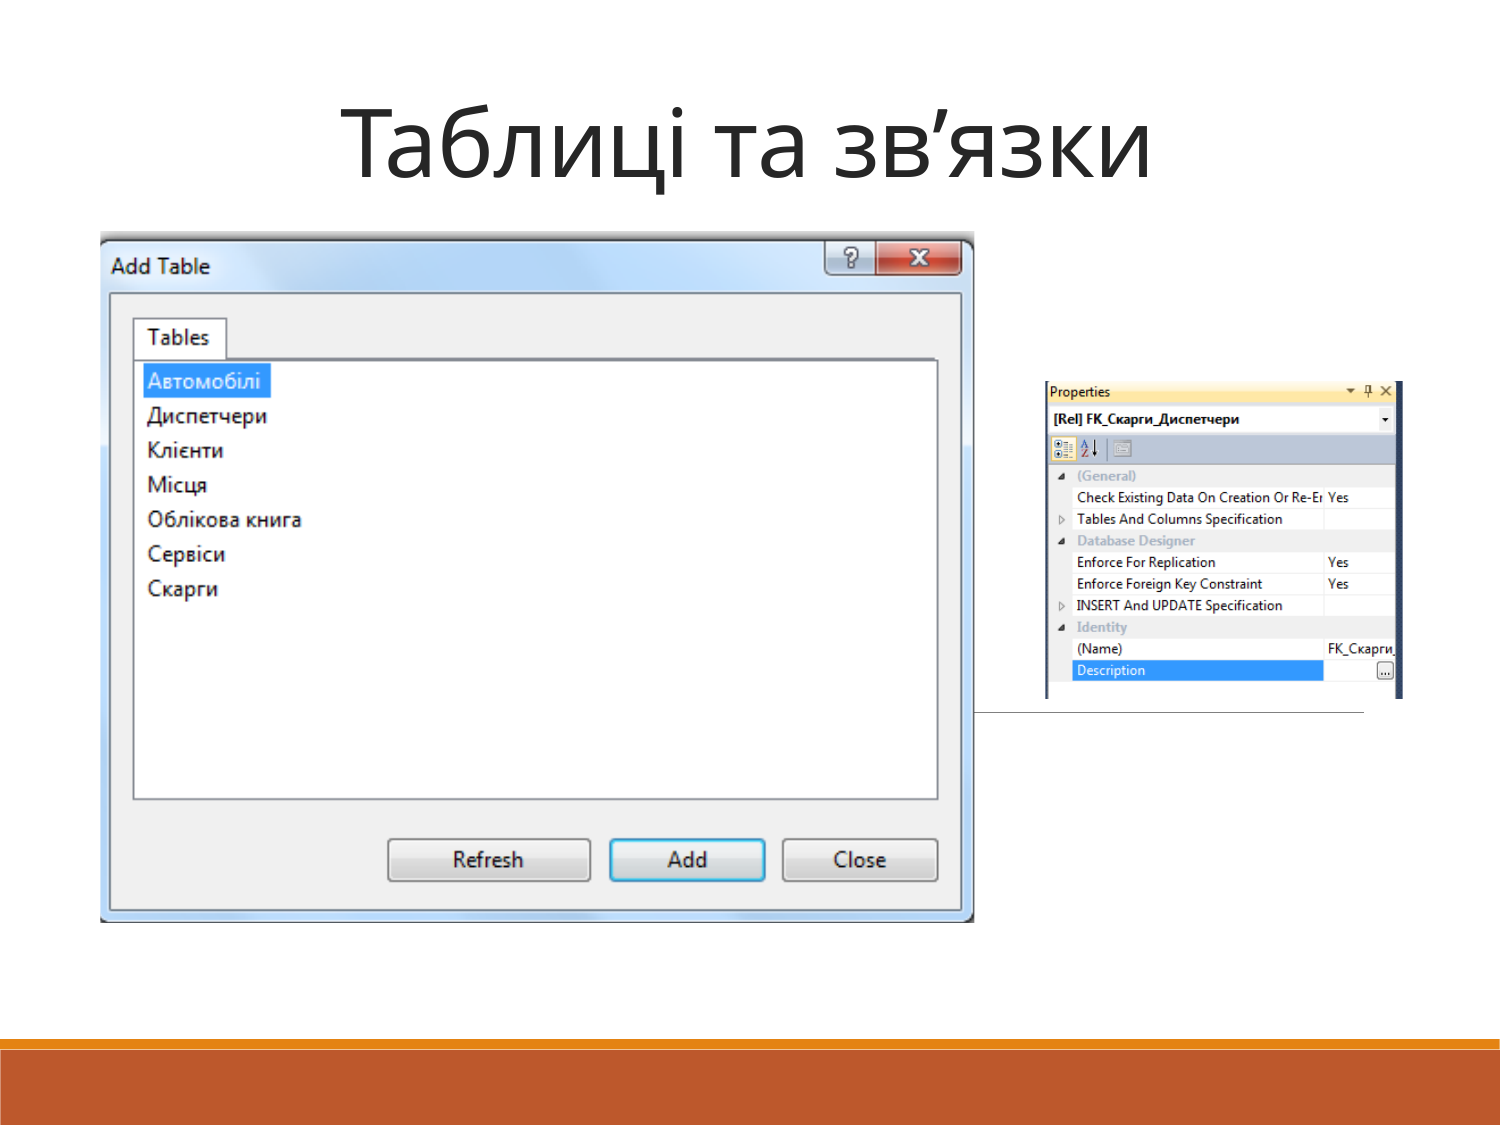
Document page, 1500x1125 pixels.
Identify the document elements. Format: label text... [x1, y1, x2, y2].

title Таблиці та зв’язки [112, 90, 1385, 204]
picture [1044, 381, 1404, 700]
picture [99, 231, 975, 924]
